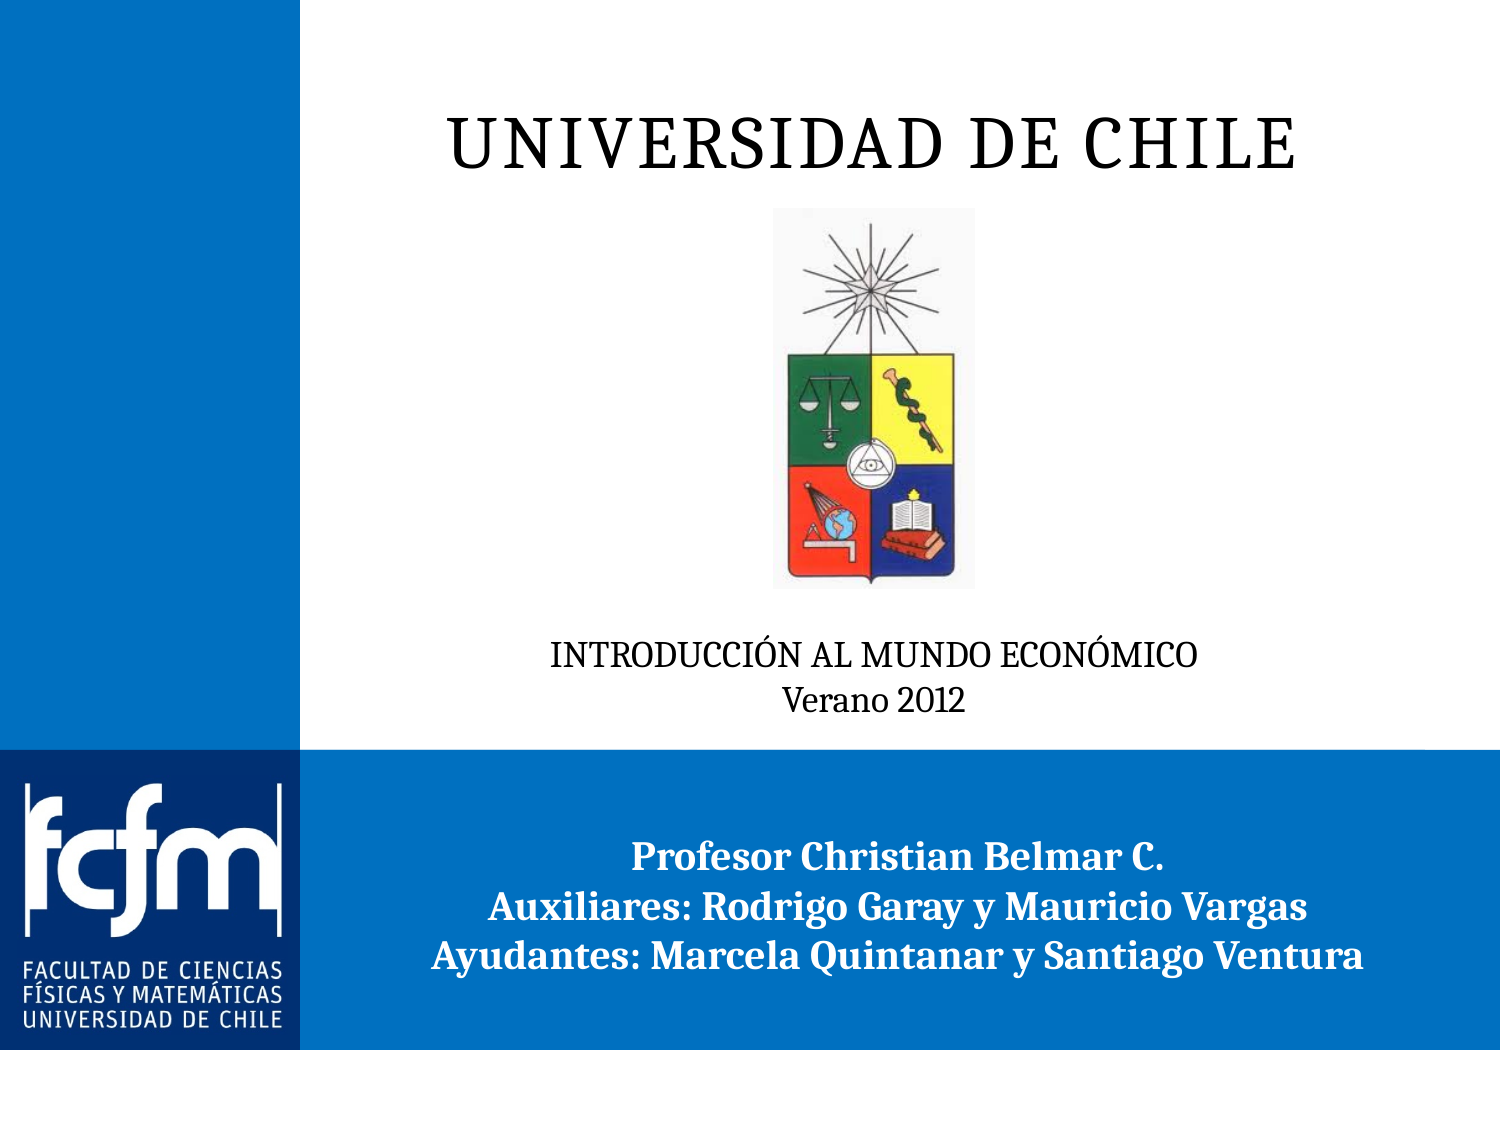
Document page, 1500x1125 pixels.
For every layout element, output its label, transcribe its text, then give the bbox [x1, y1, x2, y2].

picture [17, 774, 288, 1036]
title Universidad de chile [336, 160, 1412, 361]
text_box INTRODUCCIÓN AL MUNDO ECONÓMICO Verano 2012 [510, 629, 1238, 720]
text_box Profesor Christian Belmar C. Auxiliares: Rodrigo Garay y Mauricio Vargas Ayudantes: Marcela Quintanar y Santiago Ventura [380, 805, 1416, 1002]
picture [773, 207, 975, 589]
